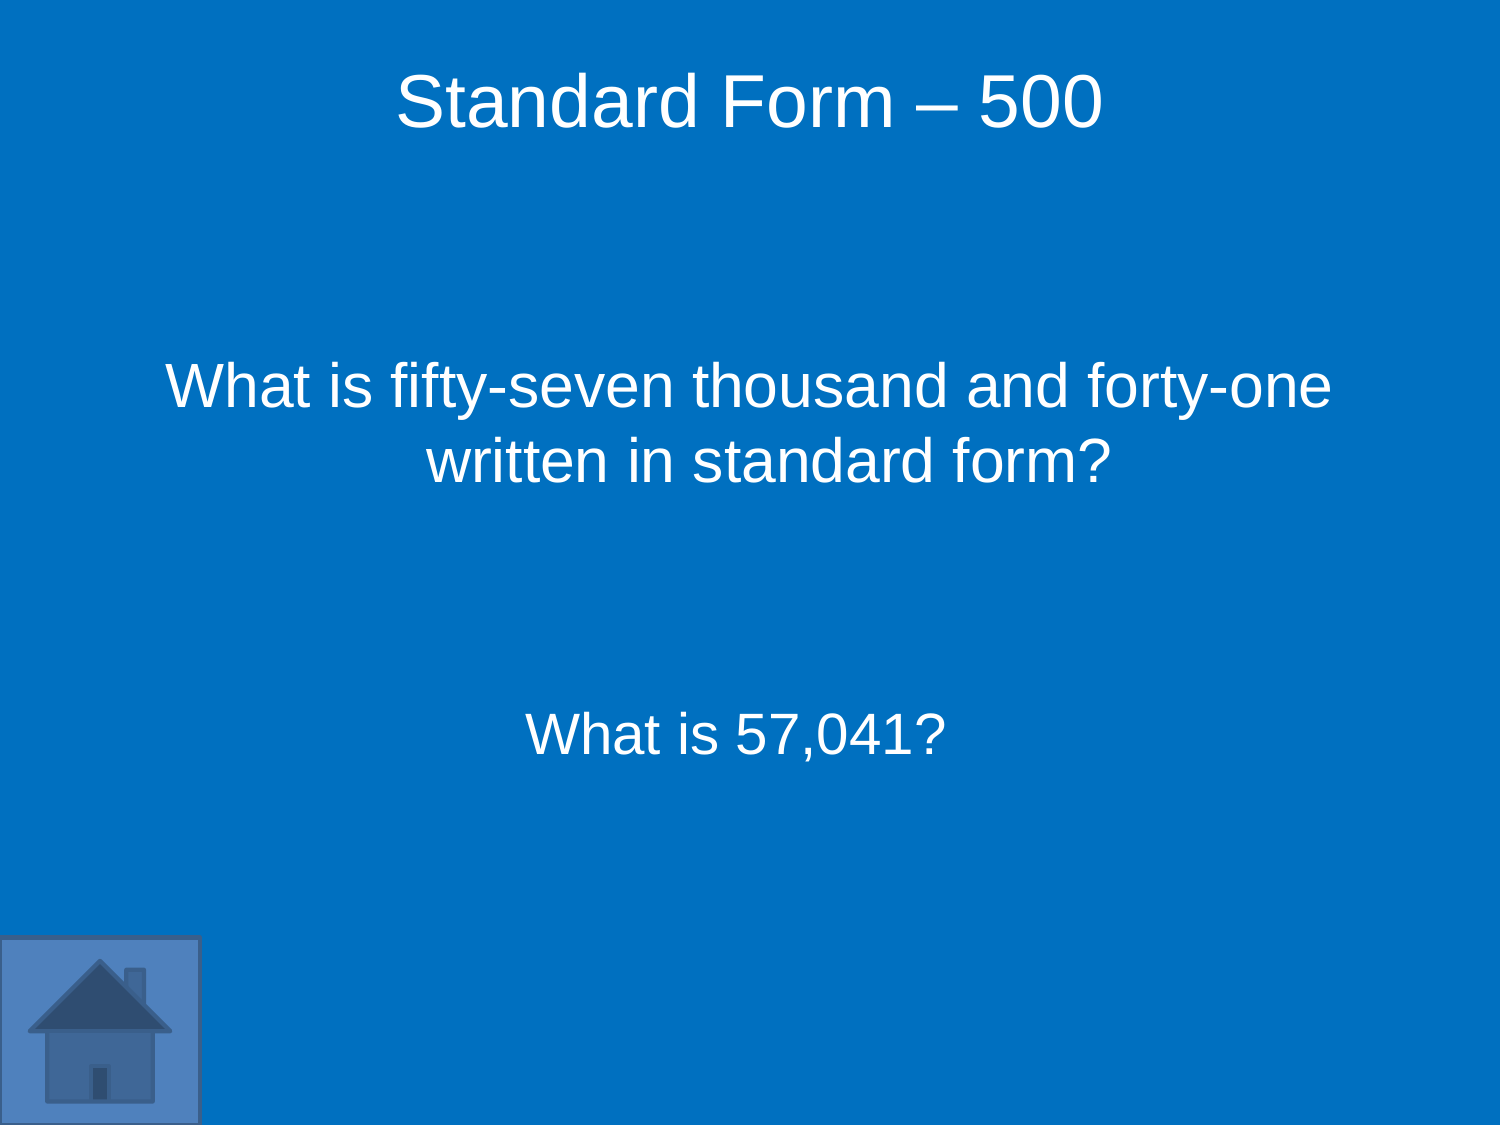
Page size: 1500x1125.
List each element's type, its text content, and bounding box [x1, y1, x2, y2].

text_box Standard Form – 500 [74, 45, 1425, 233]
text_box [0, 935, 202, 1125]
text_box What is fifty-seven thousand and forty-one written in standard form? What is 57,041? [74, 249, 1425, 1088]
